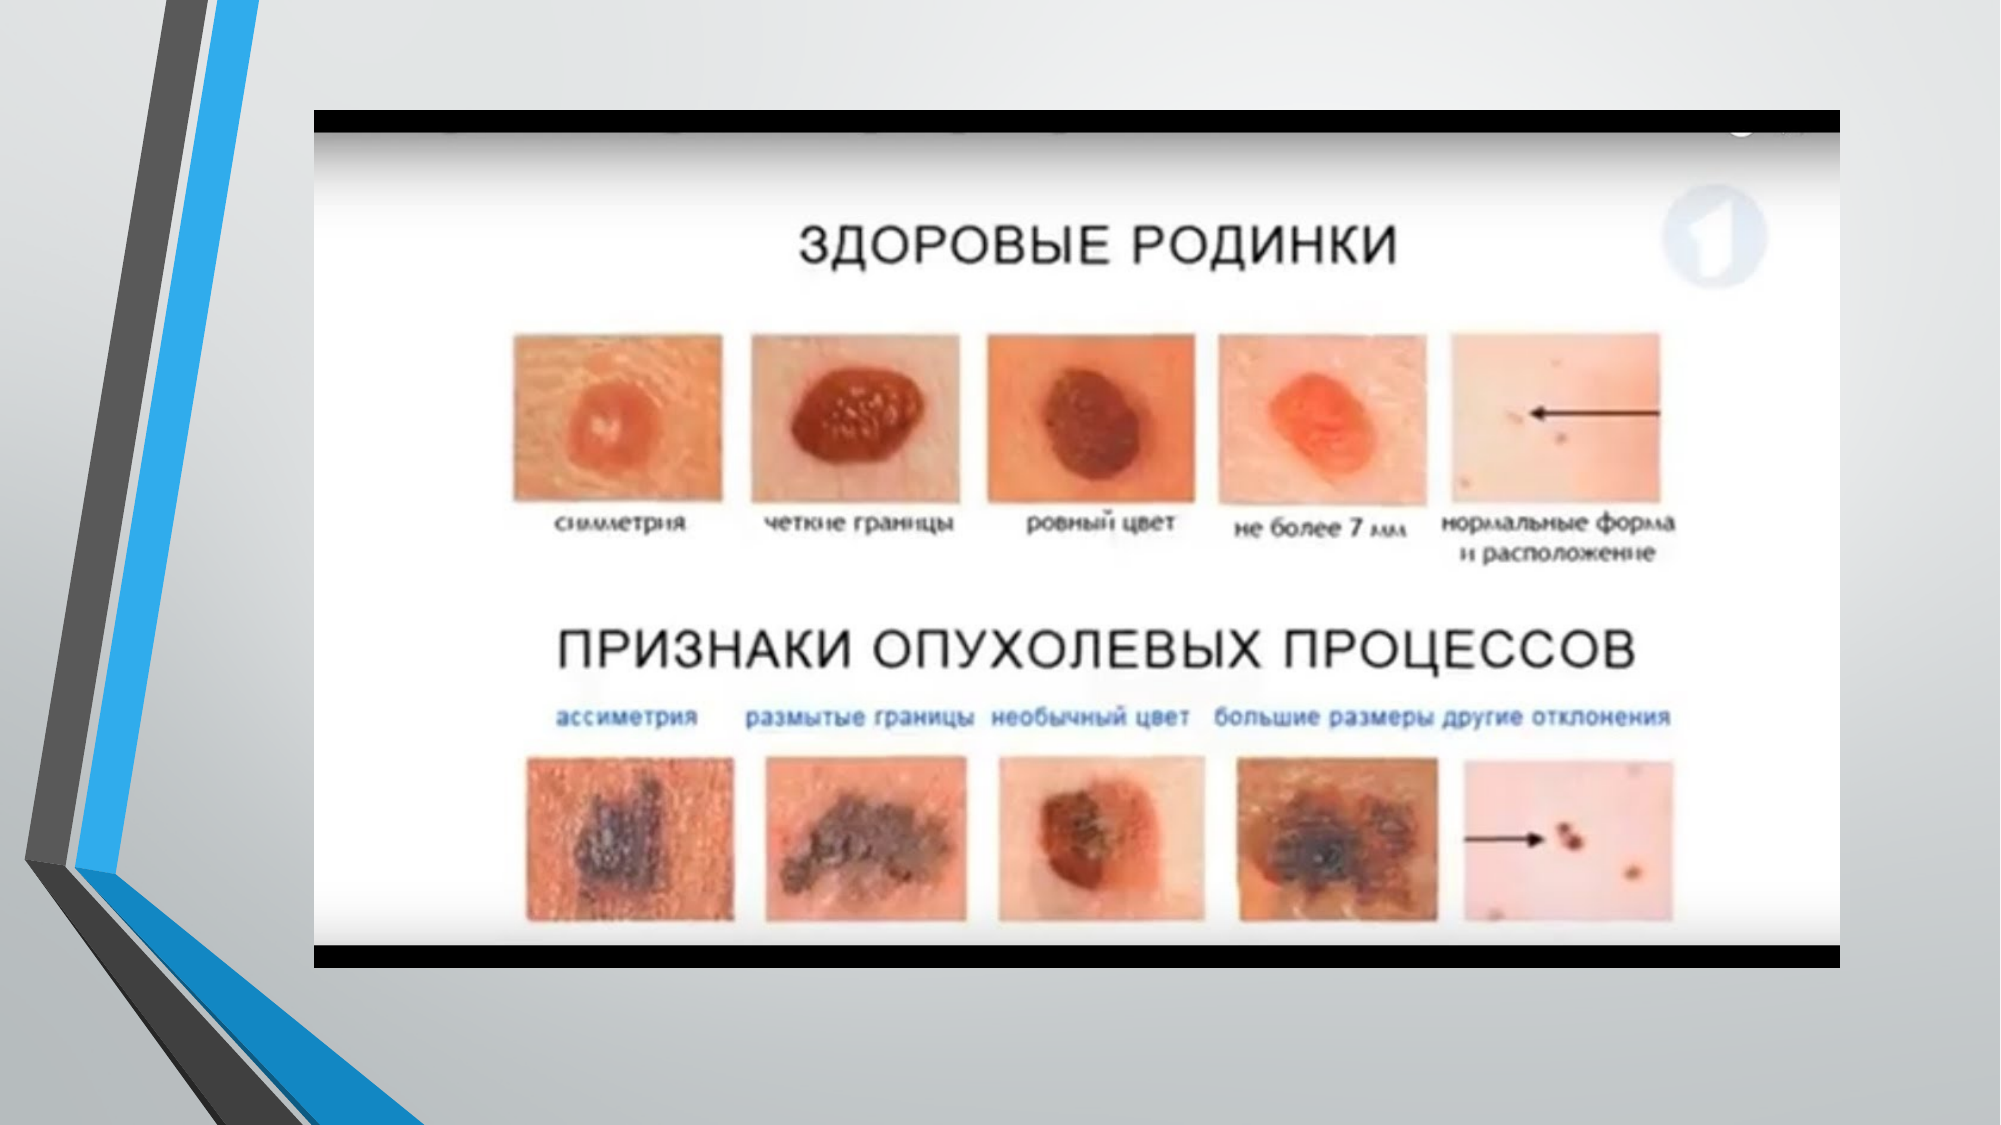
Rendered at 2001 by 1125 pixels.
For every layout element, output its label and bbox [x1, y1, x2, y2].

picture [314, 109, 1840, 968]
